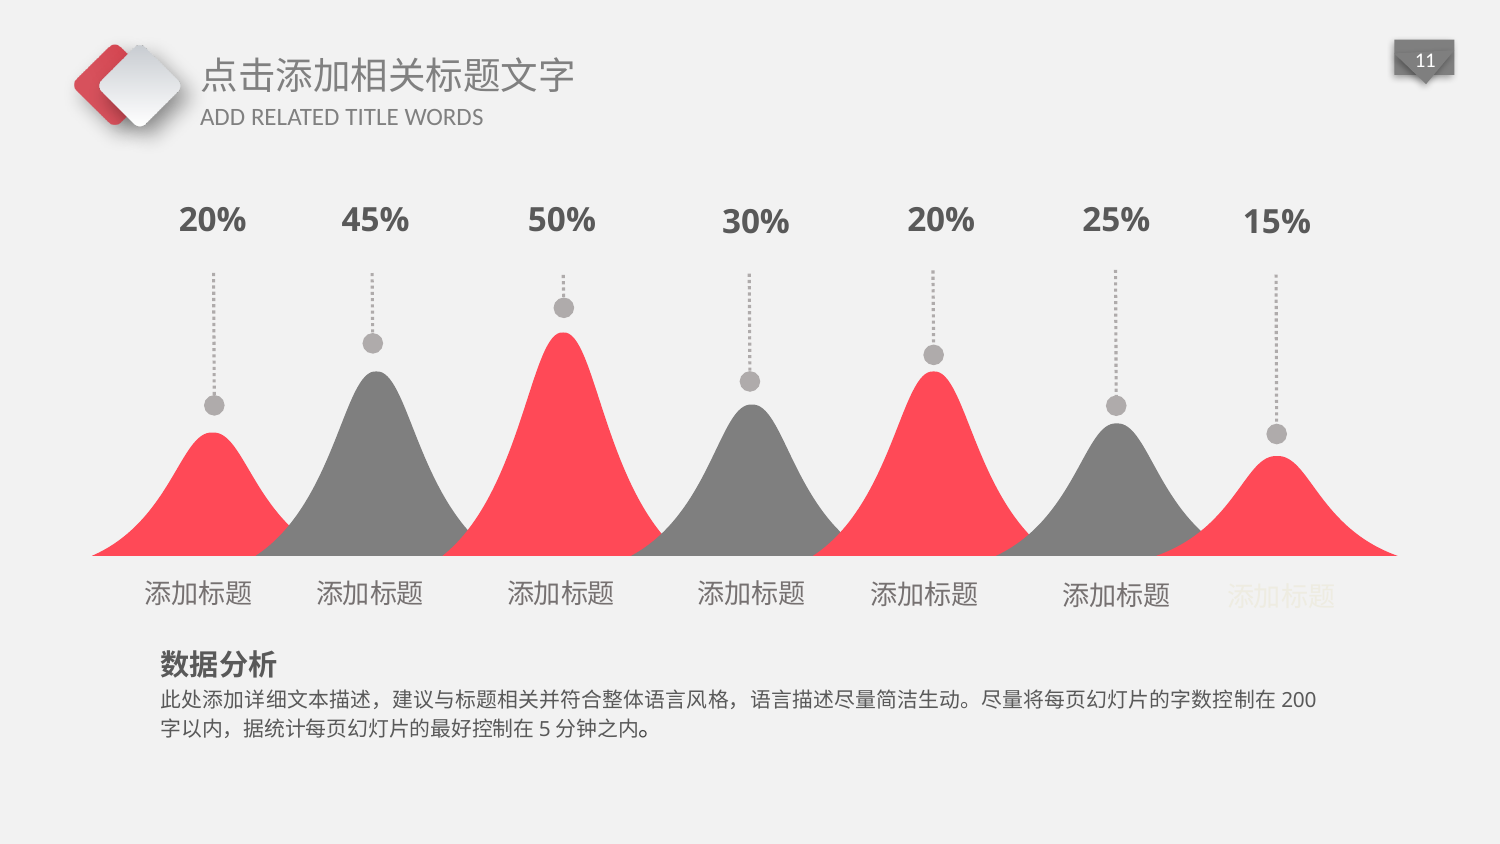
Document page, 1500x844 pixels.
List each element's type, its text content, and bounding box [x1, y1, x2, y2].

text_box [995, 190, 1238, 619]
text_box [442, 190, 685, 617]
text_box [91, 191, 253, 618]
picture [89, 35, 190, 136]
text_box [1156, 192, 1398, 621]
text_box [255, 191, 440, 617]
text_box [812, 190, 994, 619]
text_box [630, 192, 809, 617]
text_box 数据分析 此处添加详细文本描述，建议与标题相关并符合整体语言风格，语言描述尽量简洁生动。尽量将每页幻灯片的字数控制在200字以内，据统计每页幻灯片的最好控制在5分钟之内。 [148, 640, 1334, 788]
